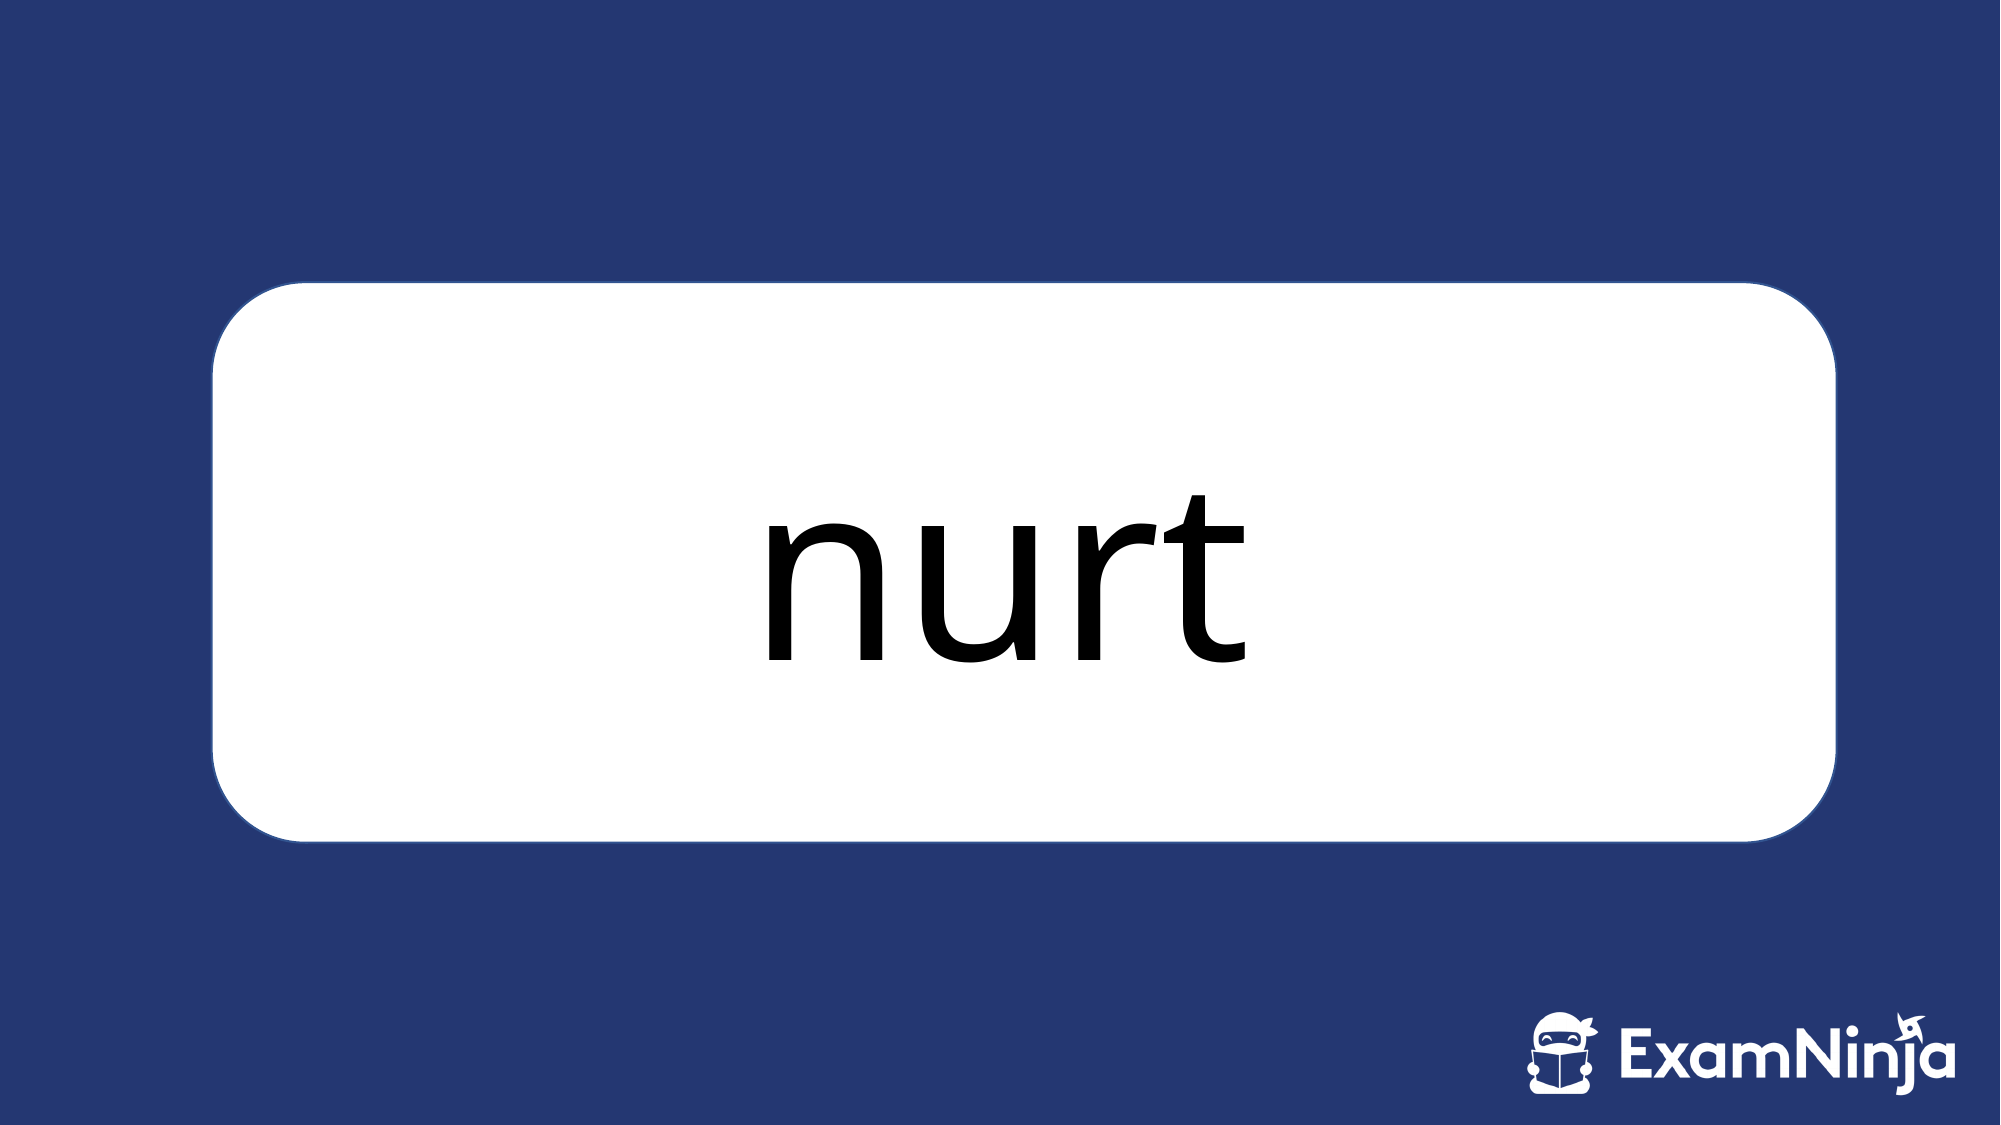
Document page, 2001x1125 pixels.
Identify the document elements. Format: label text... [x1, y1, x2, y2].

text_box [210, 281, 1838, 403]
picture [1501, 1003, 1979, 1102]
text_box [210, 719, 1838, 844]
text_box nurt [143, 403, 1857, 719]
